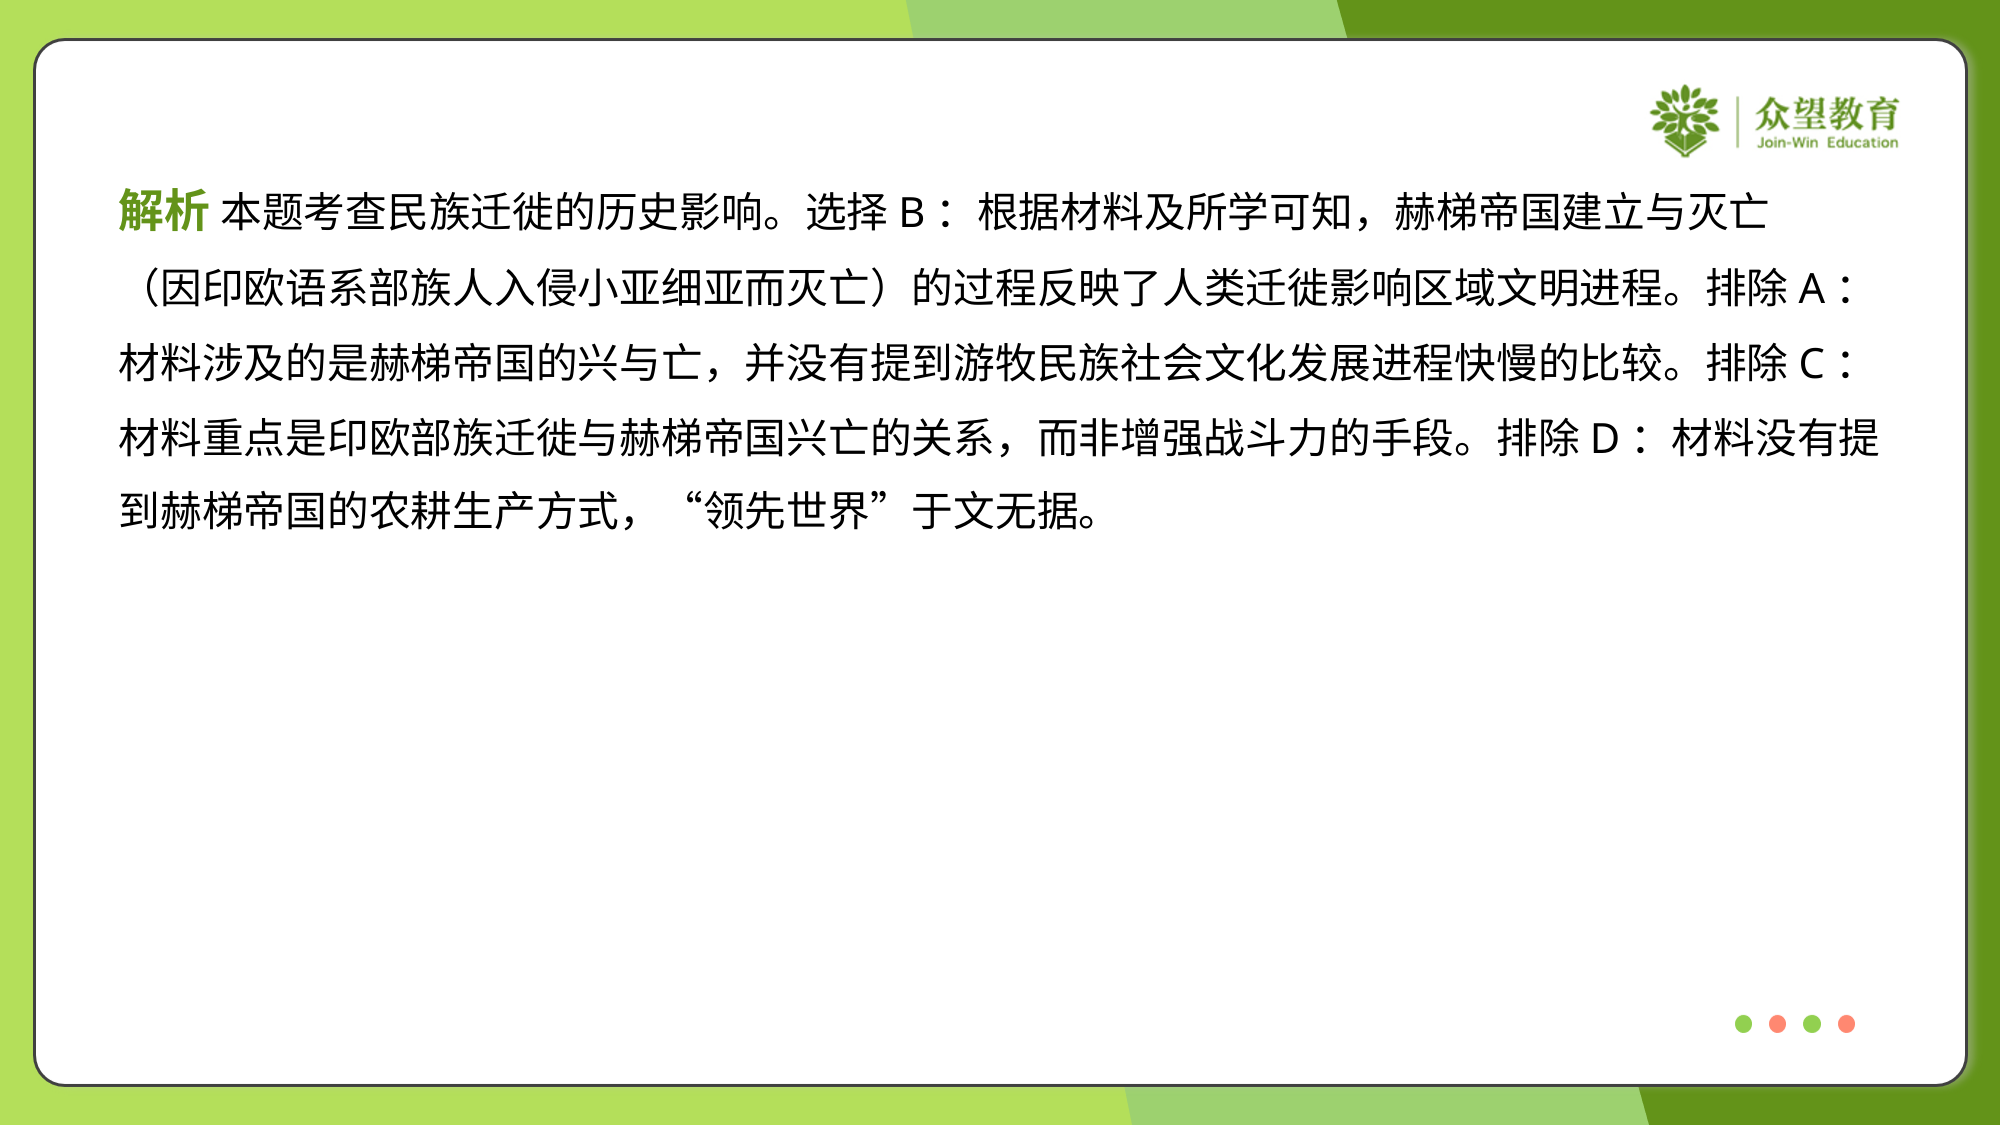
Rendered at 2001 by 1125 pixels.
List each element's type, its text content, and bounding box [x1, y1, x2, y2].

picture [0, 0, 2000, 1125]
text_box 解析 本题考查民族迁徙的历史影响。选择B：根据材料及所学可知，赫梯帝国建立与灭亡 （因印欧语系部族人入侵小亚细亚而灭亡）的过程反映了人类迁徙影响区域文明进程。排除A： 材料涉及的是赫梯帝国的兴与亡，并没有提到游牧民族社会文化发展进程快慢的比较。排除C： 材料重点是印欧部族迁徙与赫梯帝国兴亡的关系，而非增强战斗力的手段。排除D：材料没有提 到赫梯帝国的农耕生产方式，“领先世界”于文无据。 [118, 159, 1883, 527]
